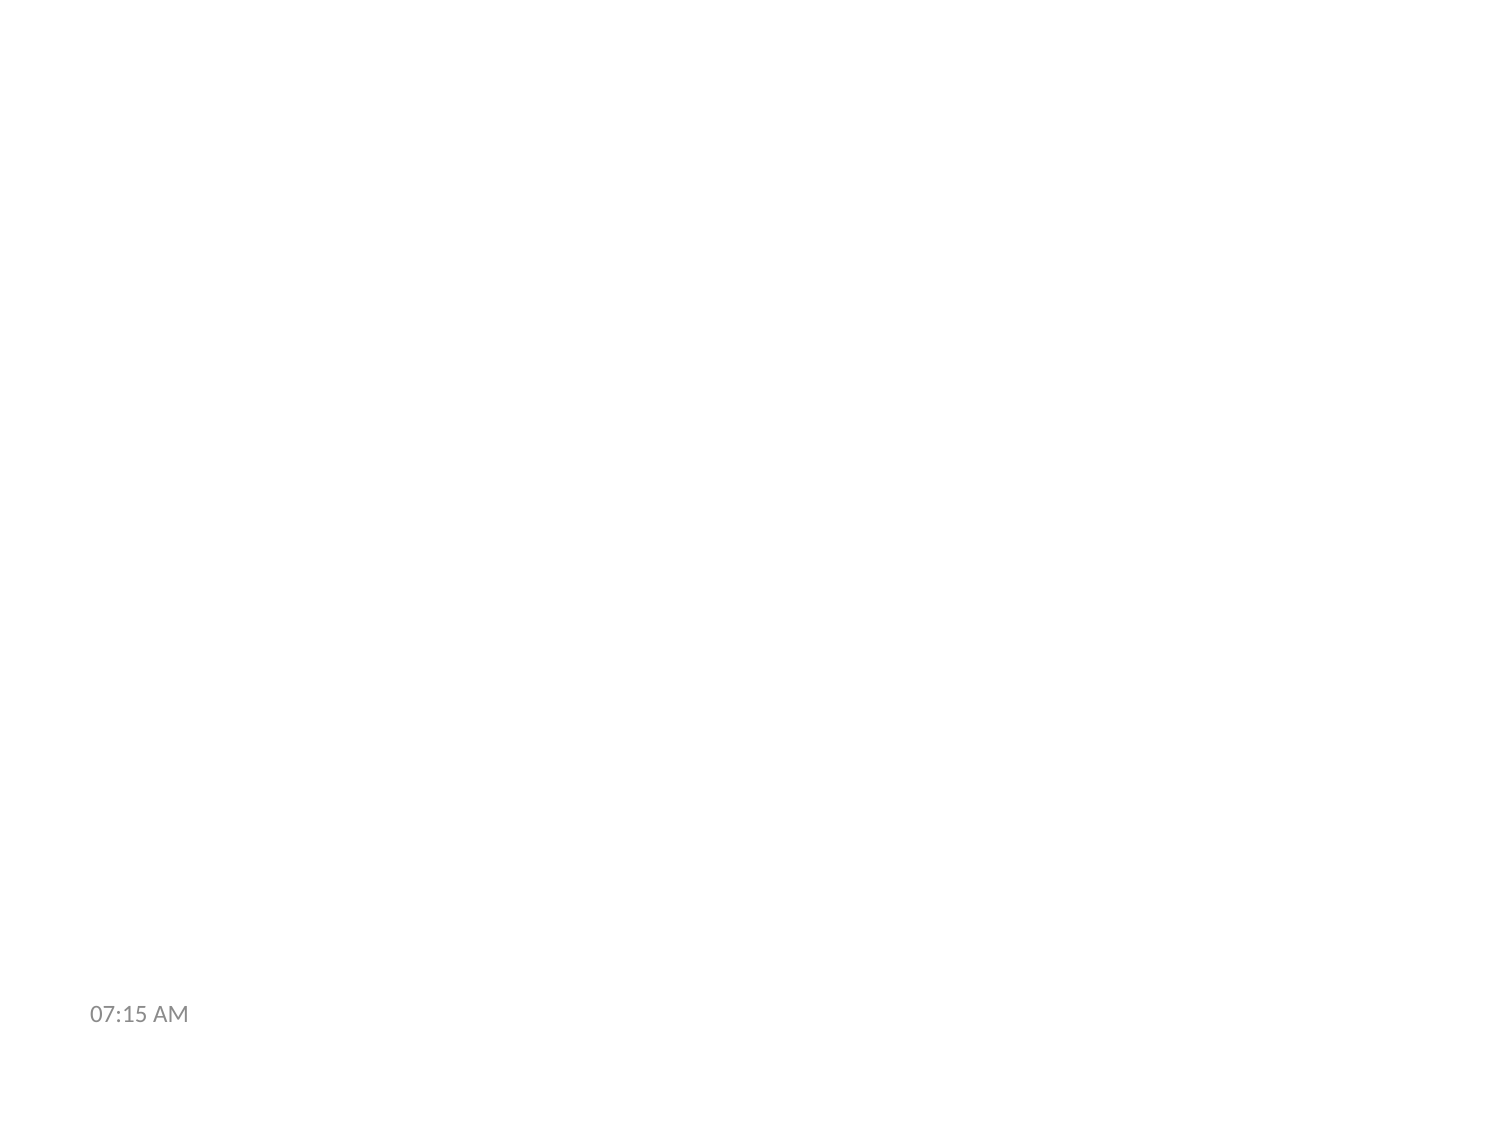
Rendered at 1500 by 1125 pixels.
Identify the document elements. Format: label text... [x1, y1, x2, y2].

text_box 3:35 PM [75, 982, 425, 1043]
